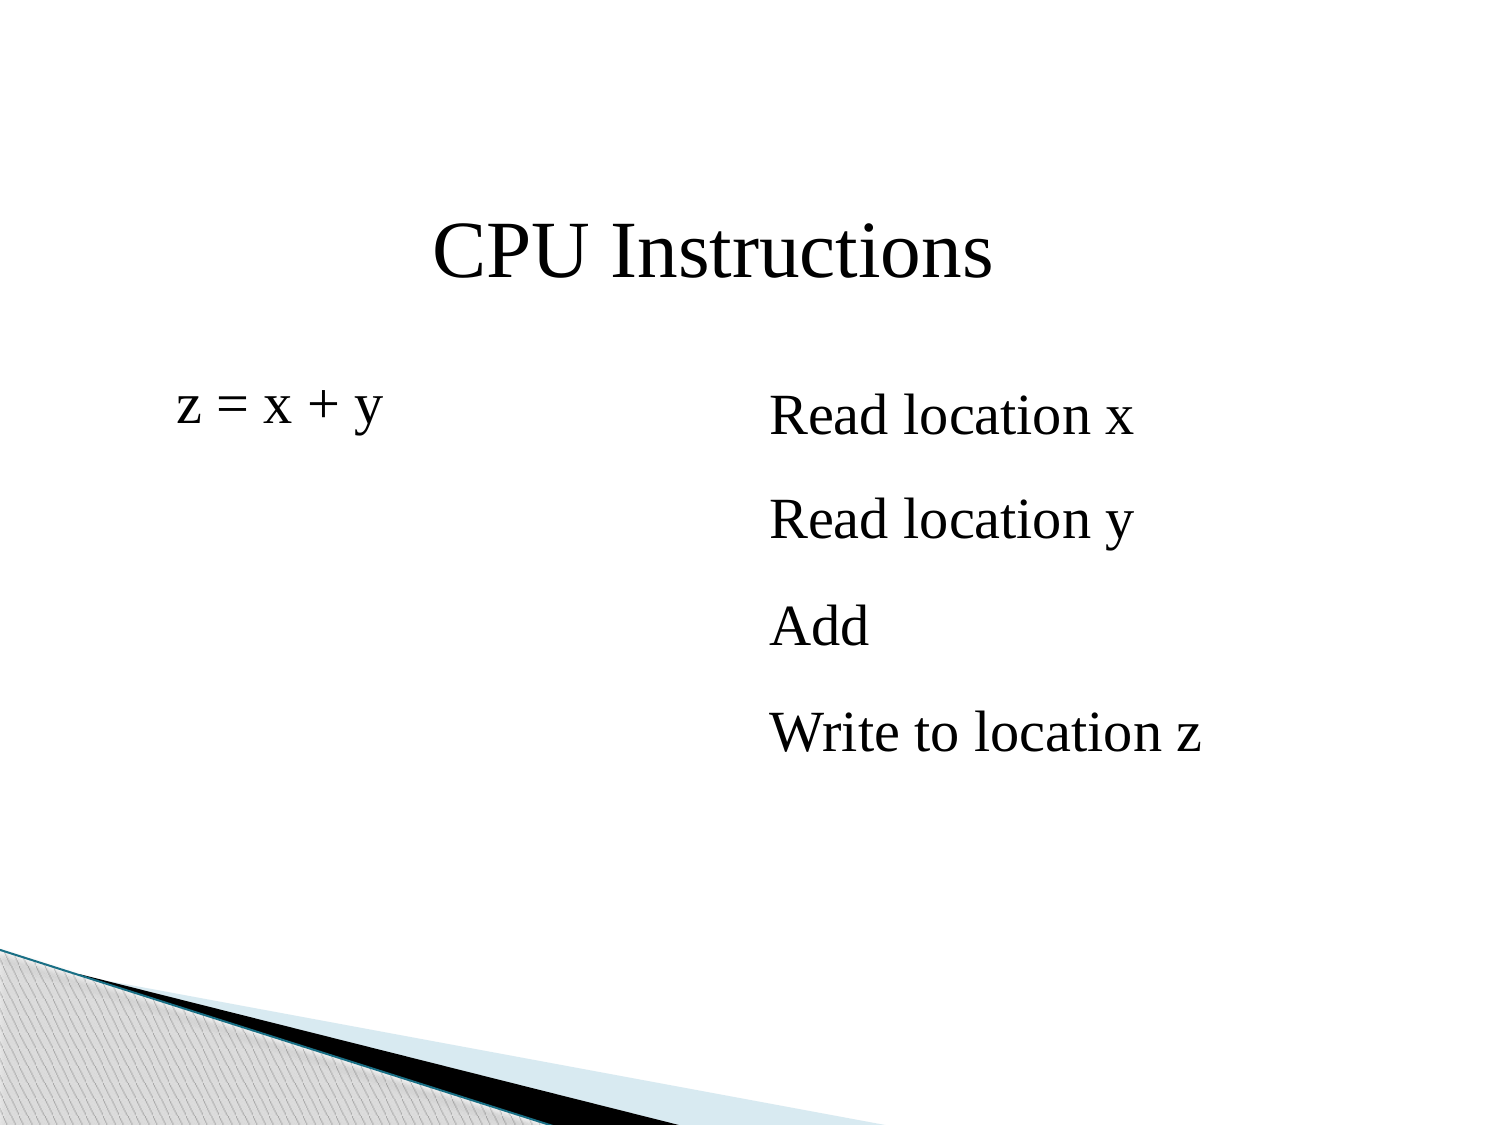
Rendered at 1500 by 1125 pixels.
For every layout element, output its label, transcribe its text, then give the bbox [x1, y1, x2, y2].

text_box Read location x Read location y Add Write to location z [769, 387, 1218, 771]
text_box CPU Instructions [432, 213, 1015, 301]
text_box z = x + y [176, 376, 413, 442]
